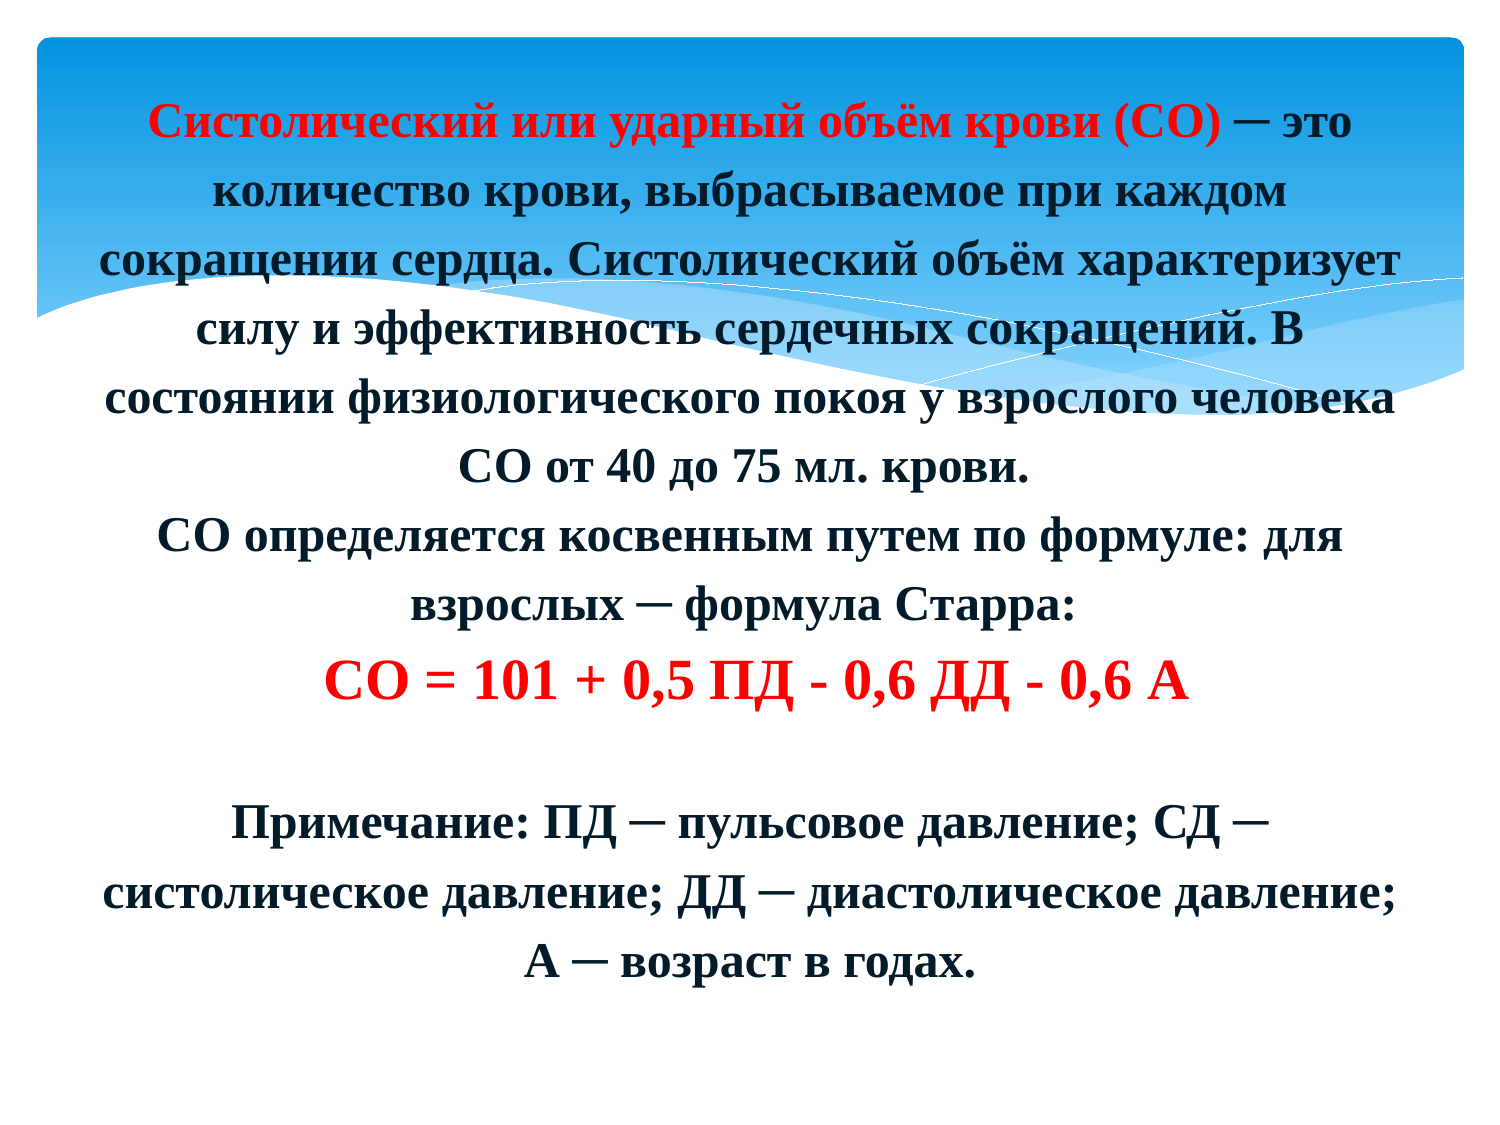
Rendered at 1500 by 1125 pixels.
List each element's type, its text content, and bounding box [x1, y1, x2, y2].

title Систолический или ударный объём крови (СО) ─ это количество крови, выбрасываемое при каждом сокращении сердца. Систолический объём характеризует силу и эффективность сердечных сокращений. В состоянии физиологического покоя у взрослого человека СО от 40 до 75 мл. крови. СО определяется косвенным путем по формуле: для взрослых ─ формула Старра: СО = 101 + 0,5 ПД - 0,6 ДД - 0,6 А Примечание: ПД ─ пульсовое давление; СД ─ систолическое давление; ДД ─ диастолическое давление; А ─ возраст в годах. [75, 55, 1425, 1071]
